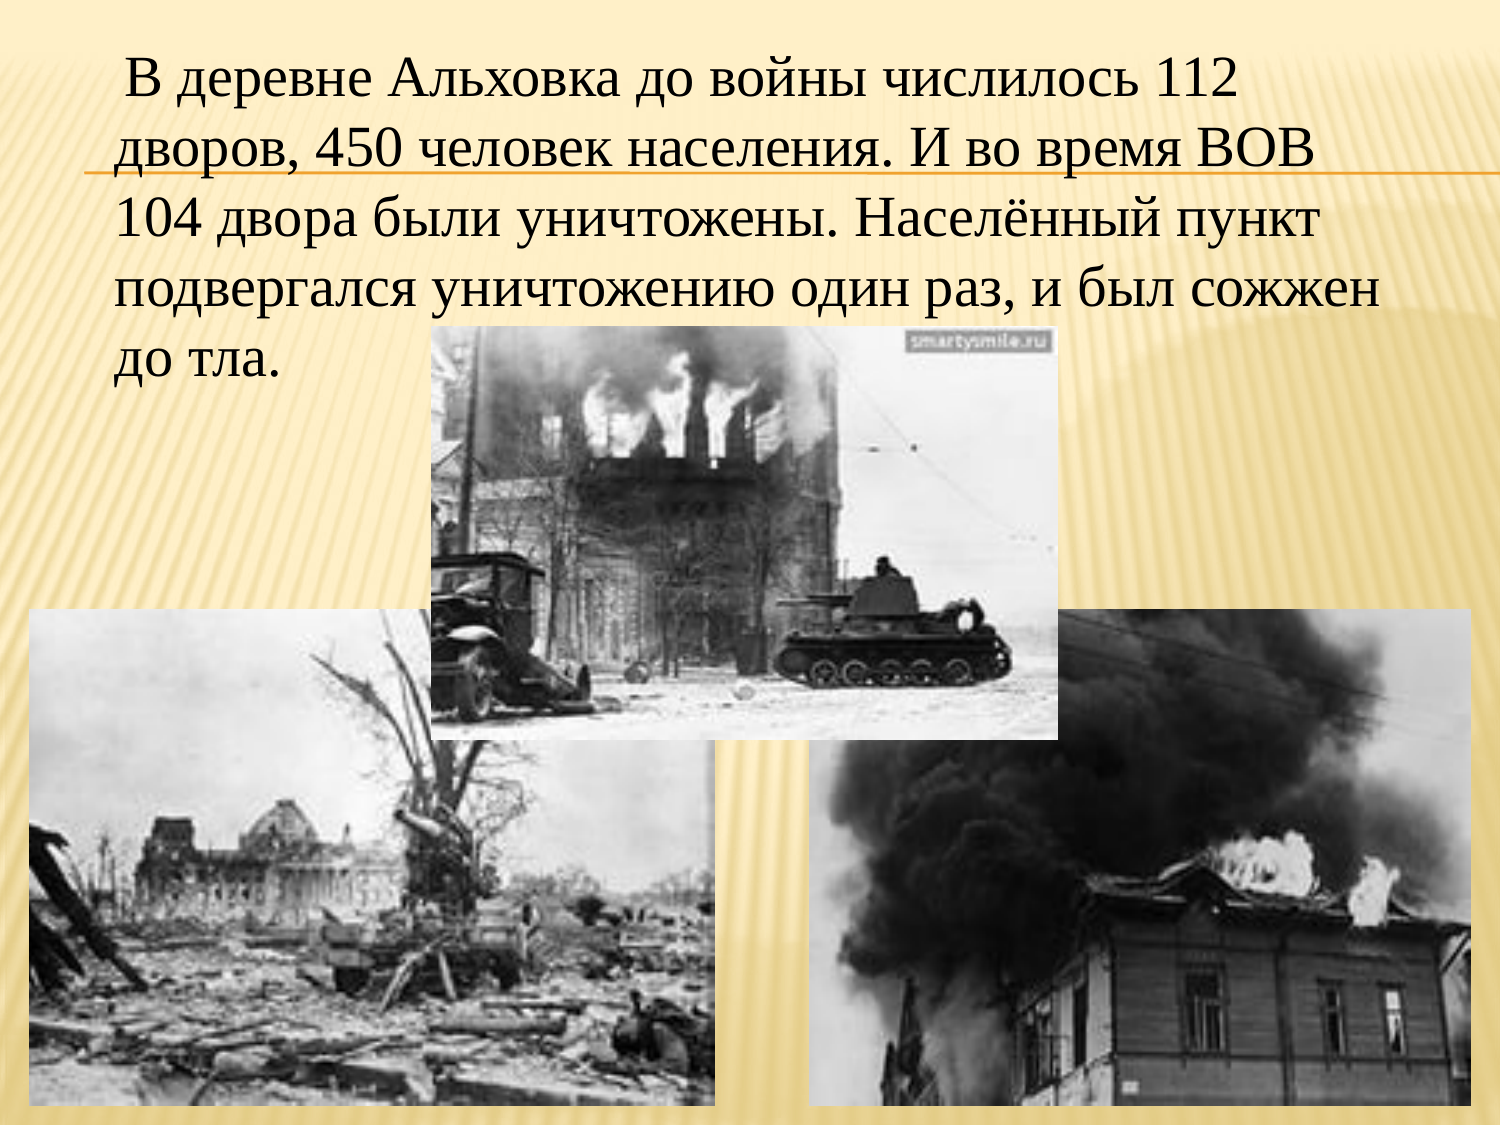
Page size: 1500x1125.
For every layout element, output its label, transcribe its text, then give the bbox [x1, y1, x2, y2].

picture [29, 609, 715, 1107]
text_box В деревне Альховка до войны числилось 112 дворов, 450 человек населения. И во время ВОВ 104 двора были уничтожены. Населённый пункт подвергался уничтожению один раз, и был сожжен до тла. [100, 30, 1424, 396]
picture [430, 325, 1471, 1107]
